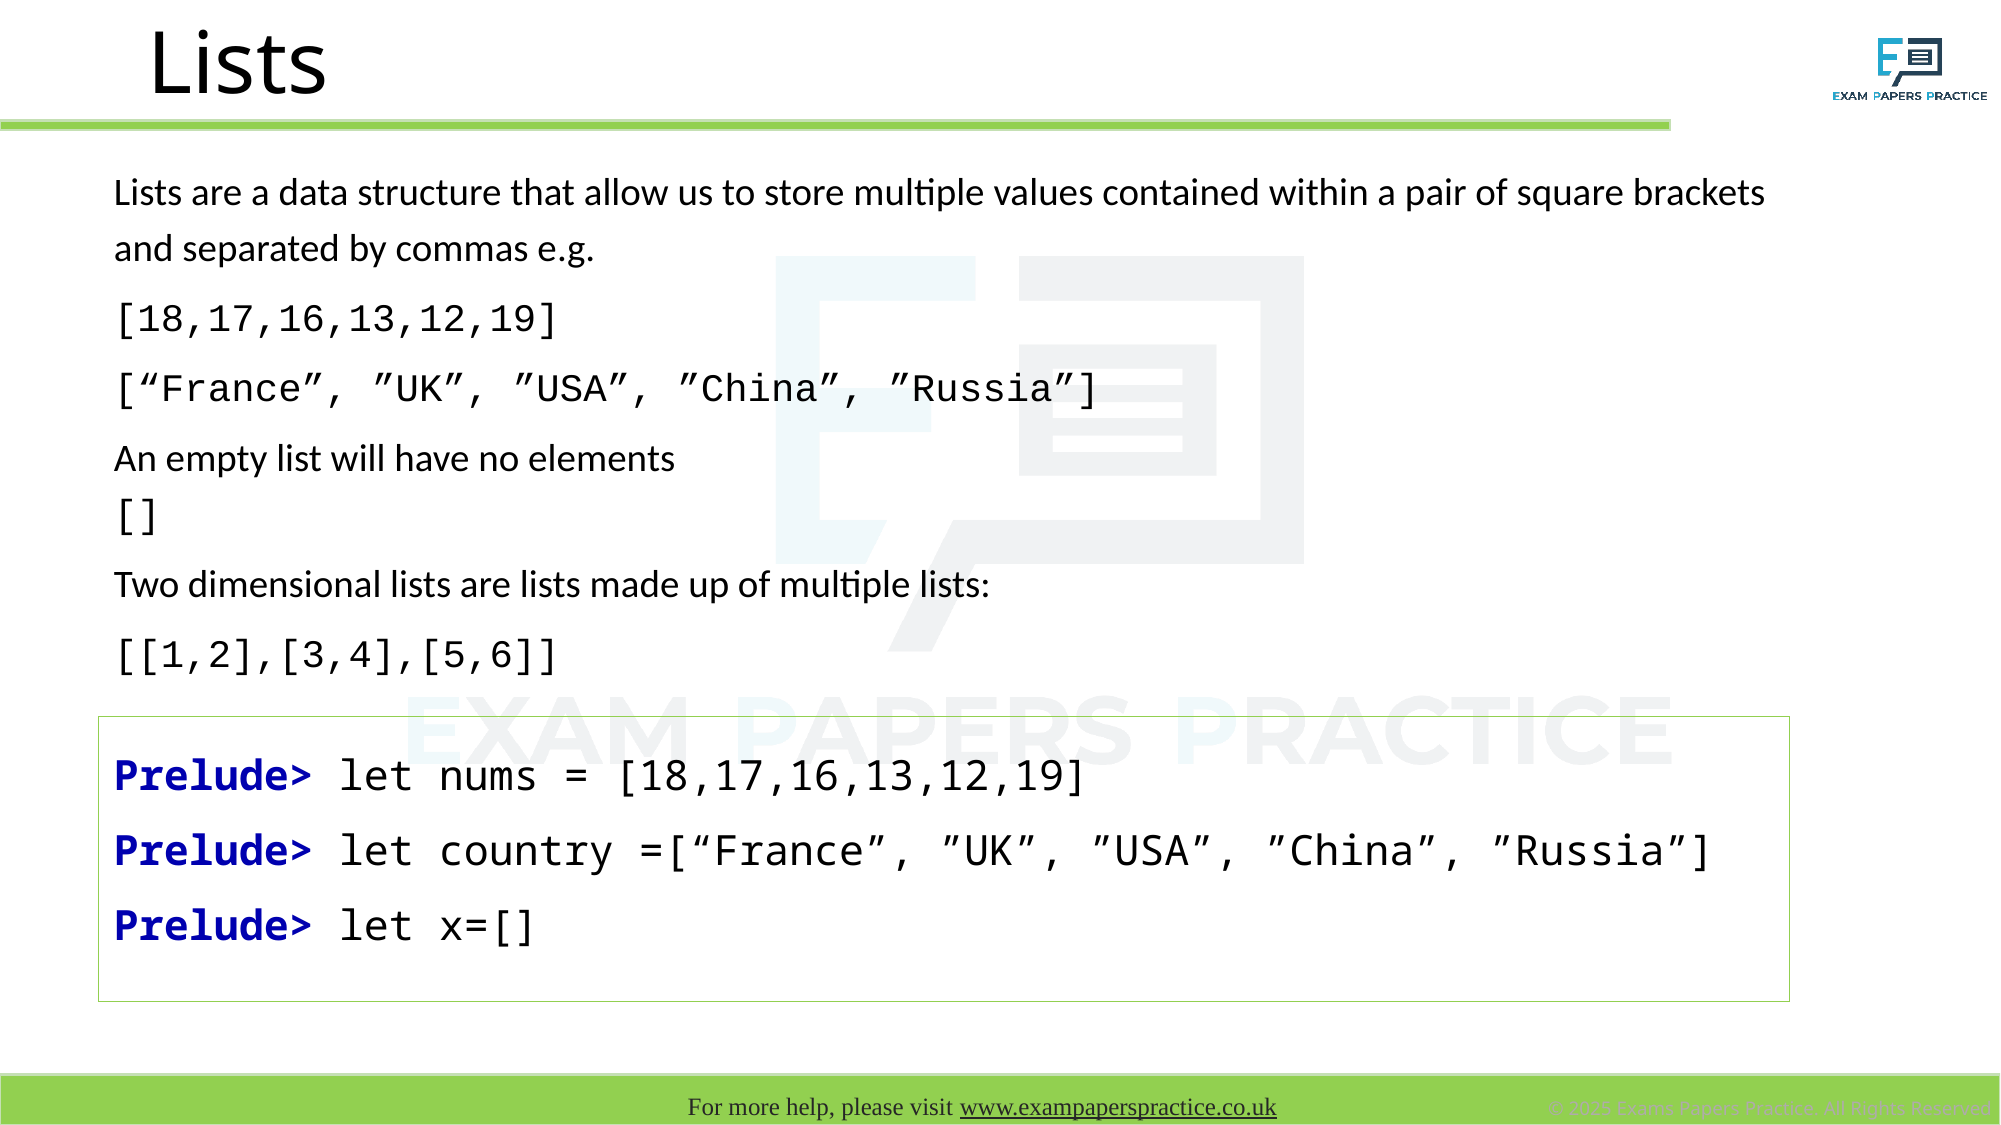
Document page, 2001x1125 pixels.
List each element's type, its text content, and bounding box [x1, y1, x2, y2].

text_box Prelude> let nums = [18,17,16,13,12,19] Prelude> let country =[“France”, ”UK”, ”USA”, ”China”, ”Russia”] Prelude> let x=[] [98, 716, 1790, 1002]
title Lists [132, 11, 1858, 121]
list Lists are a data structure that allow us to store multiple values contained within a pair of square brackets and separated by commas e.g. [18,17,16,13,12,19] [“France”, ”UK”, ”USA”, ”China”, ”Russia”] An empty list will have no elements [] Two dimensional lists are lists made up of multiple lists: [[1,2],[3,4],[5,6]] [98, 149, 1824, 688]
